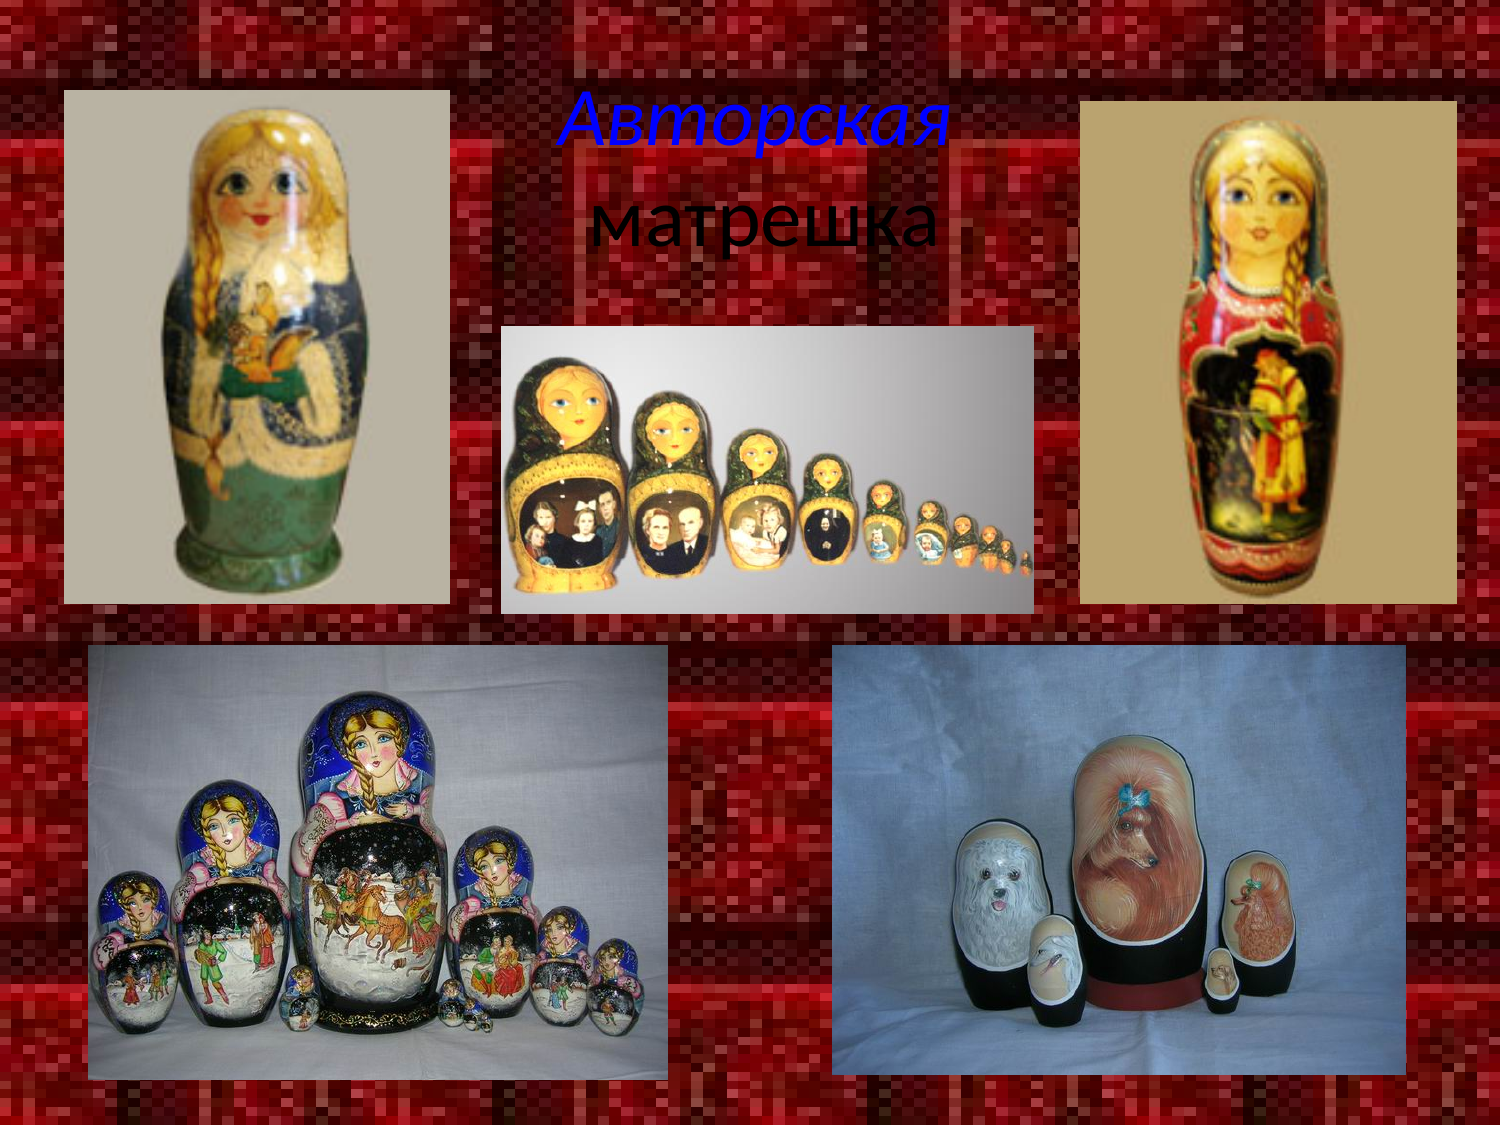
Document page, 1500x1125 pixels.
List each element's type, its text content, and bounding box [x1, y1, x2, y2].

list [1080, 101, 1457, 604]
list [88, 645, 668, 1080]
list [64, 89, 451, 604]
picture [0, 0, 1500, 1125]
title Авторская матрешка [88, 54, 1441, 271]
